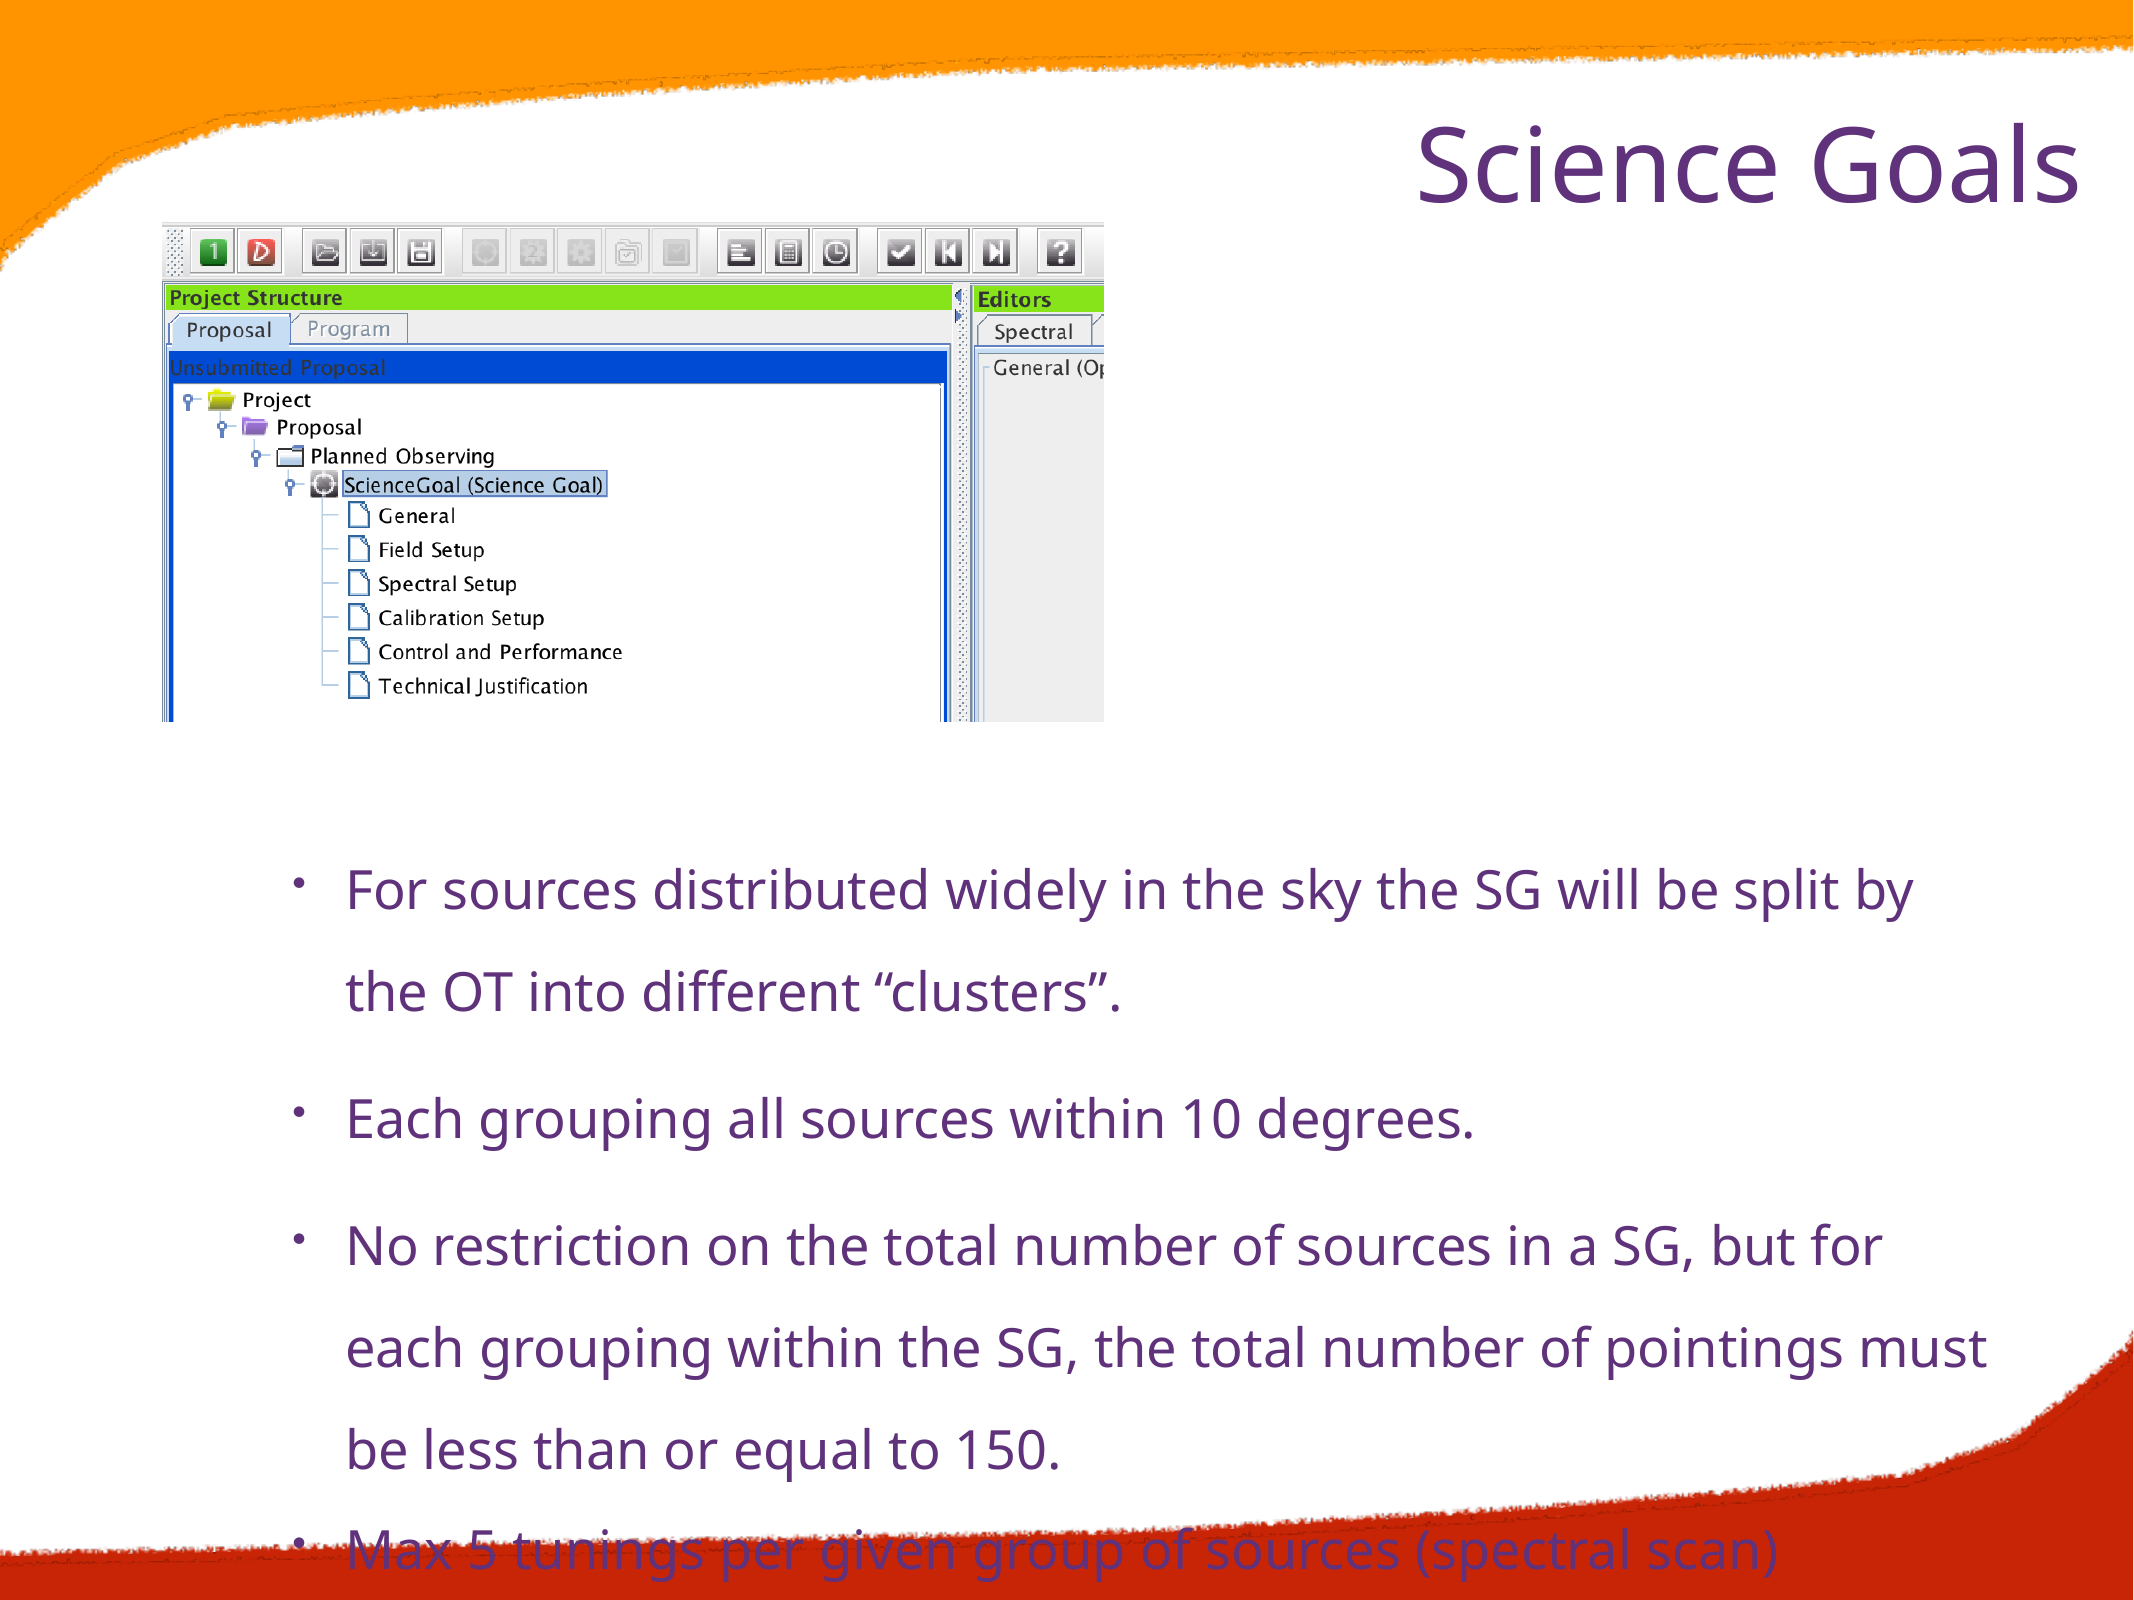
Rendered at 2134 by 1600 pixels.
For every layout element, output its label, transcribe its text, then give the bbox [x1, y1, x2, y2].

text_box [0, 1294, 2134, 1600]
picture [162, 222, 1104, 722]
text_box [0, 0, 2134, 307]
subtitle For sources distributed widely in the sky the SG will be split by the OT into different “clusters”. Each grouping all sources within 10 degrees. No restriction on the total number of sources in a SG, but for each grouping within the SG, the total number of pointings must be less than or equal to 150. Max 5 tunings per given group of sources (spectral scan) [283, 809, 2002, 1287]
